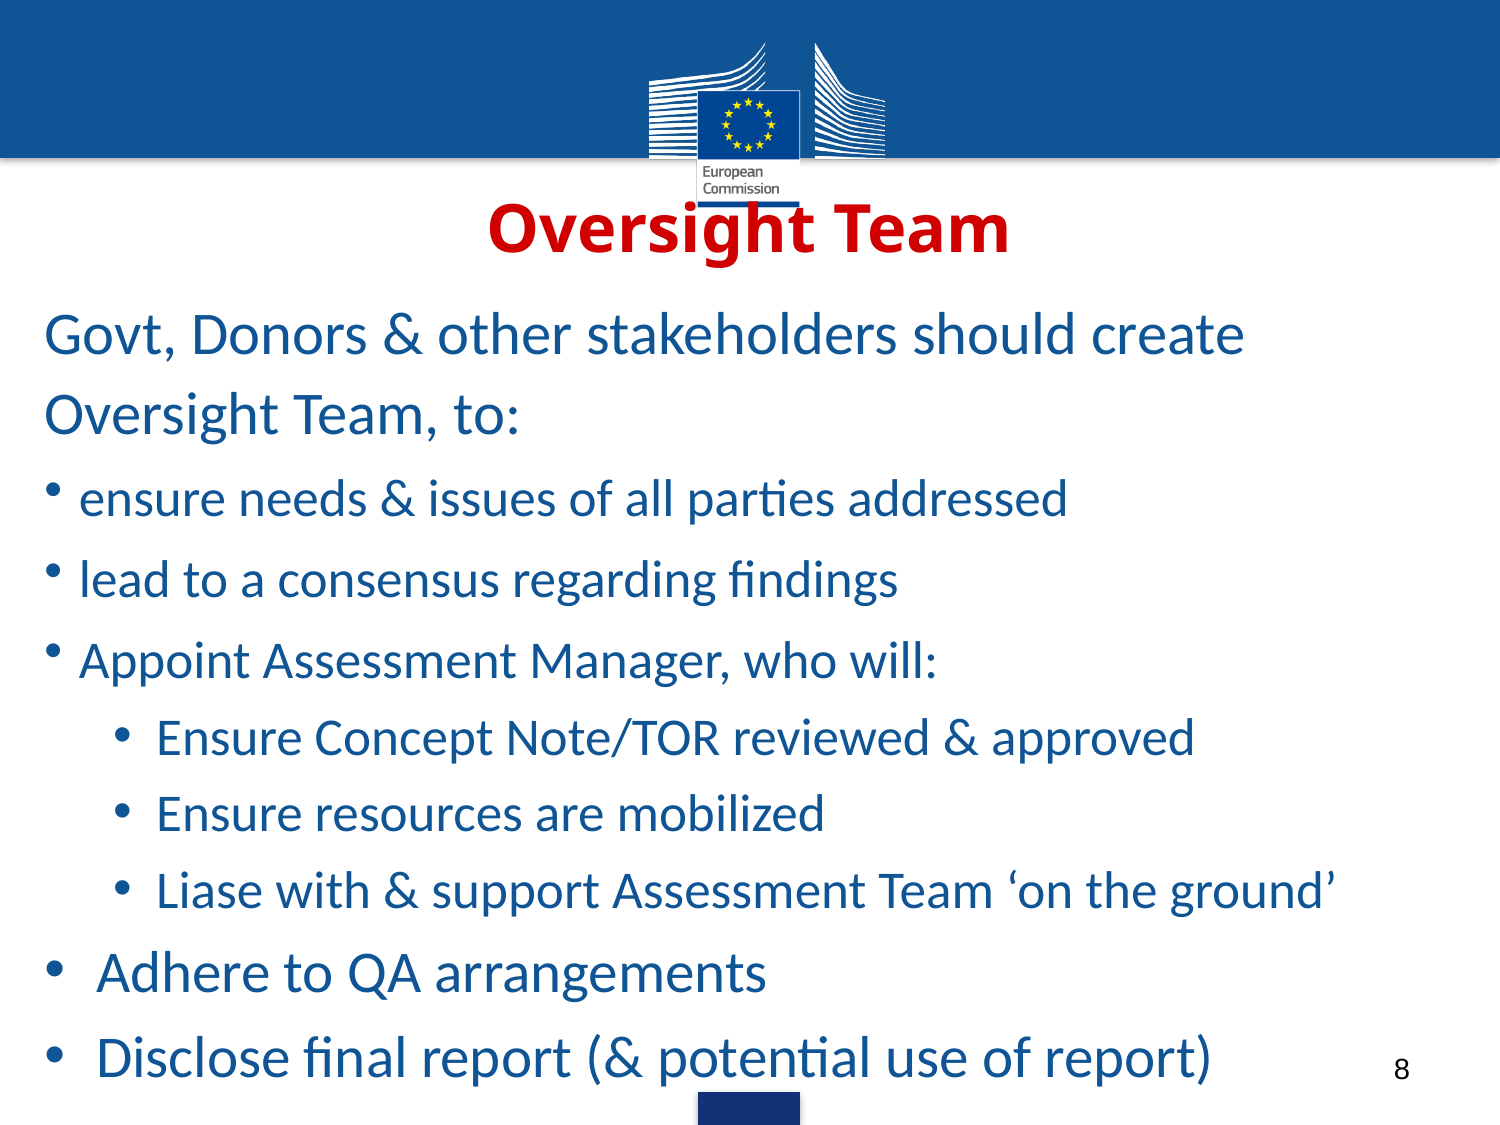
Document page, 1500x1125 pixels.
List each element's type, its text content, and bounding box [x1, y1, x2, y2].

slide_number 8 [1074, 1042, 1426, 1103]
footer [512, 1042, 988, 1103]
title Oversight Team [0, 172, 1500, 279]
list Govt, Donors & other stakeholders should create Oversight Team, to: ensure needs & issues of all parties addressed lead to a consensus regarding findings Appoint Assessment Manager, who will: Ensure Concept Note/TOR reviewed & approved Ensure resources are mobilized Liase with & support Assessment Team ‘on the ground’ Adhere to QA arrangements Disclose final report (& potential use of report) [29, 278, 1500, 1103]
picture [649, 42, 885, 172]
